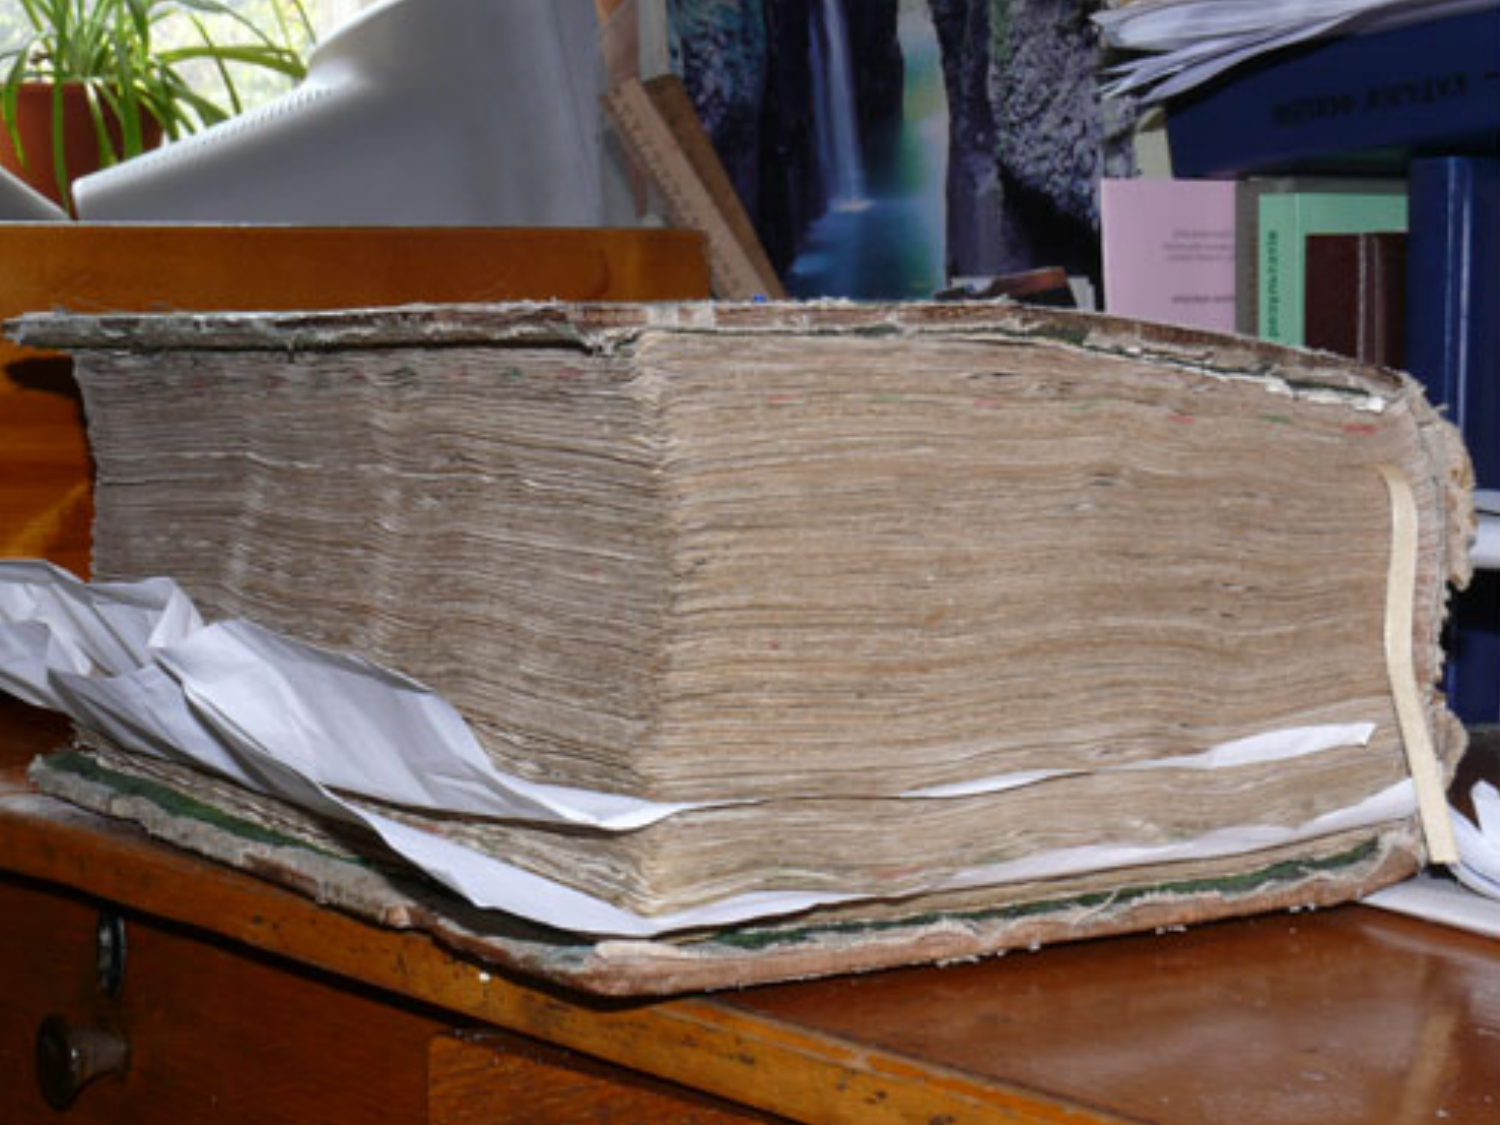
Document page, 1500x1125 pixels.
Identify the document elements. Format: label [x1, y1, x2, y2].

list [0, 0, 1500, 1125]
